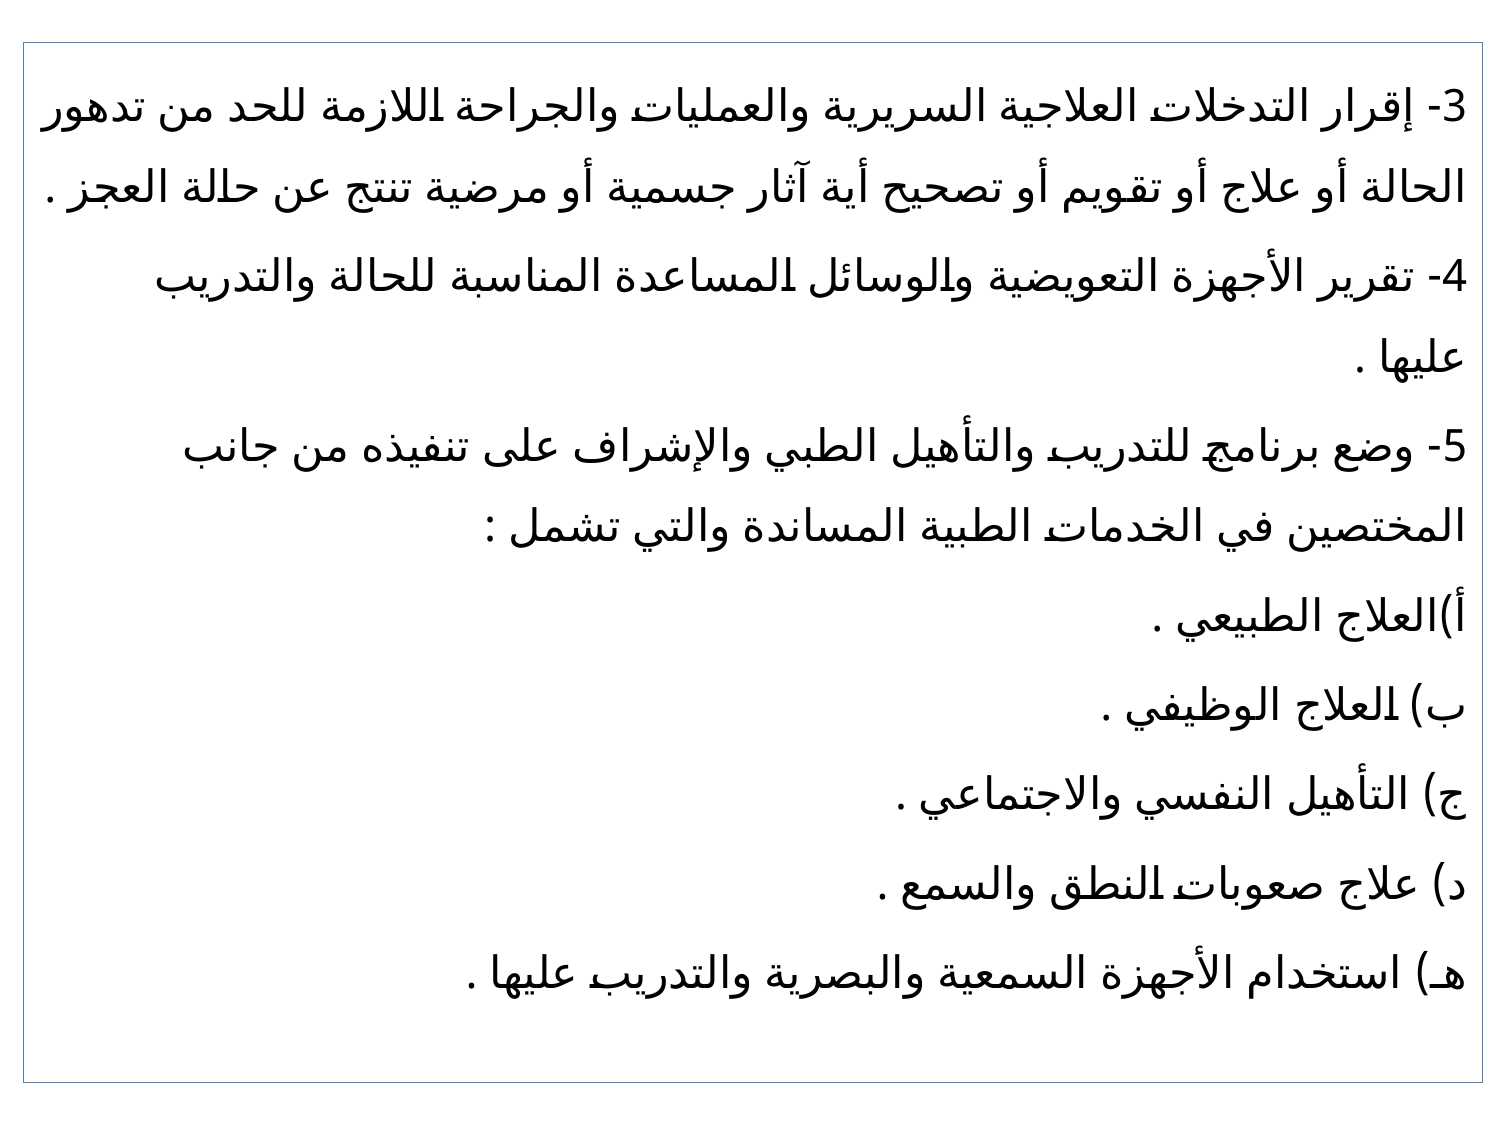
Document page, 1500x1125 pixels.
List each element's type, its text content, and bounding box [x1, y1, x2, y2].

list 3- إقرار التدخلات العلاجية السريرية والعمليات والجراحة اللازمة للحد من تدهور الحالة أو علاج أو تقويم أو تصحيح أية آثار جسمية أو مرضية تنتج عن حالة العجز . 4- تقرير الأجهزة التعويضية والوسائل المساعدة المناسبة للحالة والتدريب عليها . 5- وضع برنامج للتدريب والتأهيل الطبي والإشراف على تنفيذه من جانب المختصين في الخدمات الطبية المساندة والتي تشمل : أ)العلاج الطبيعي . ب) العلاج الوظيفي . ج) التأهيل النفسي والاجتماعي . د) علاج صعوبات النطق والسمع . هـ) استخدام الأجهزة السمعية والبصرية والتدريب عليها . [23, 42, 1483, 1083]
